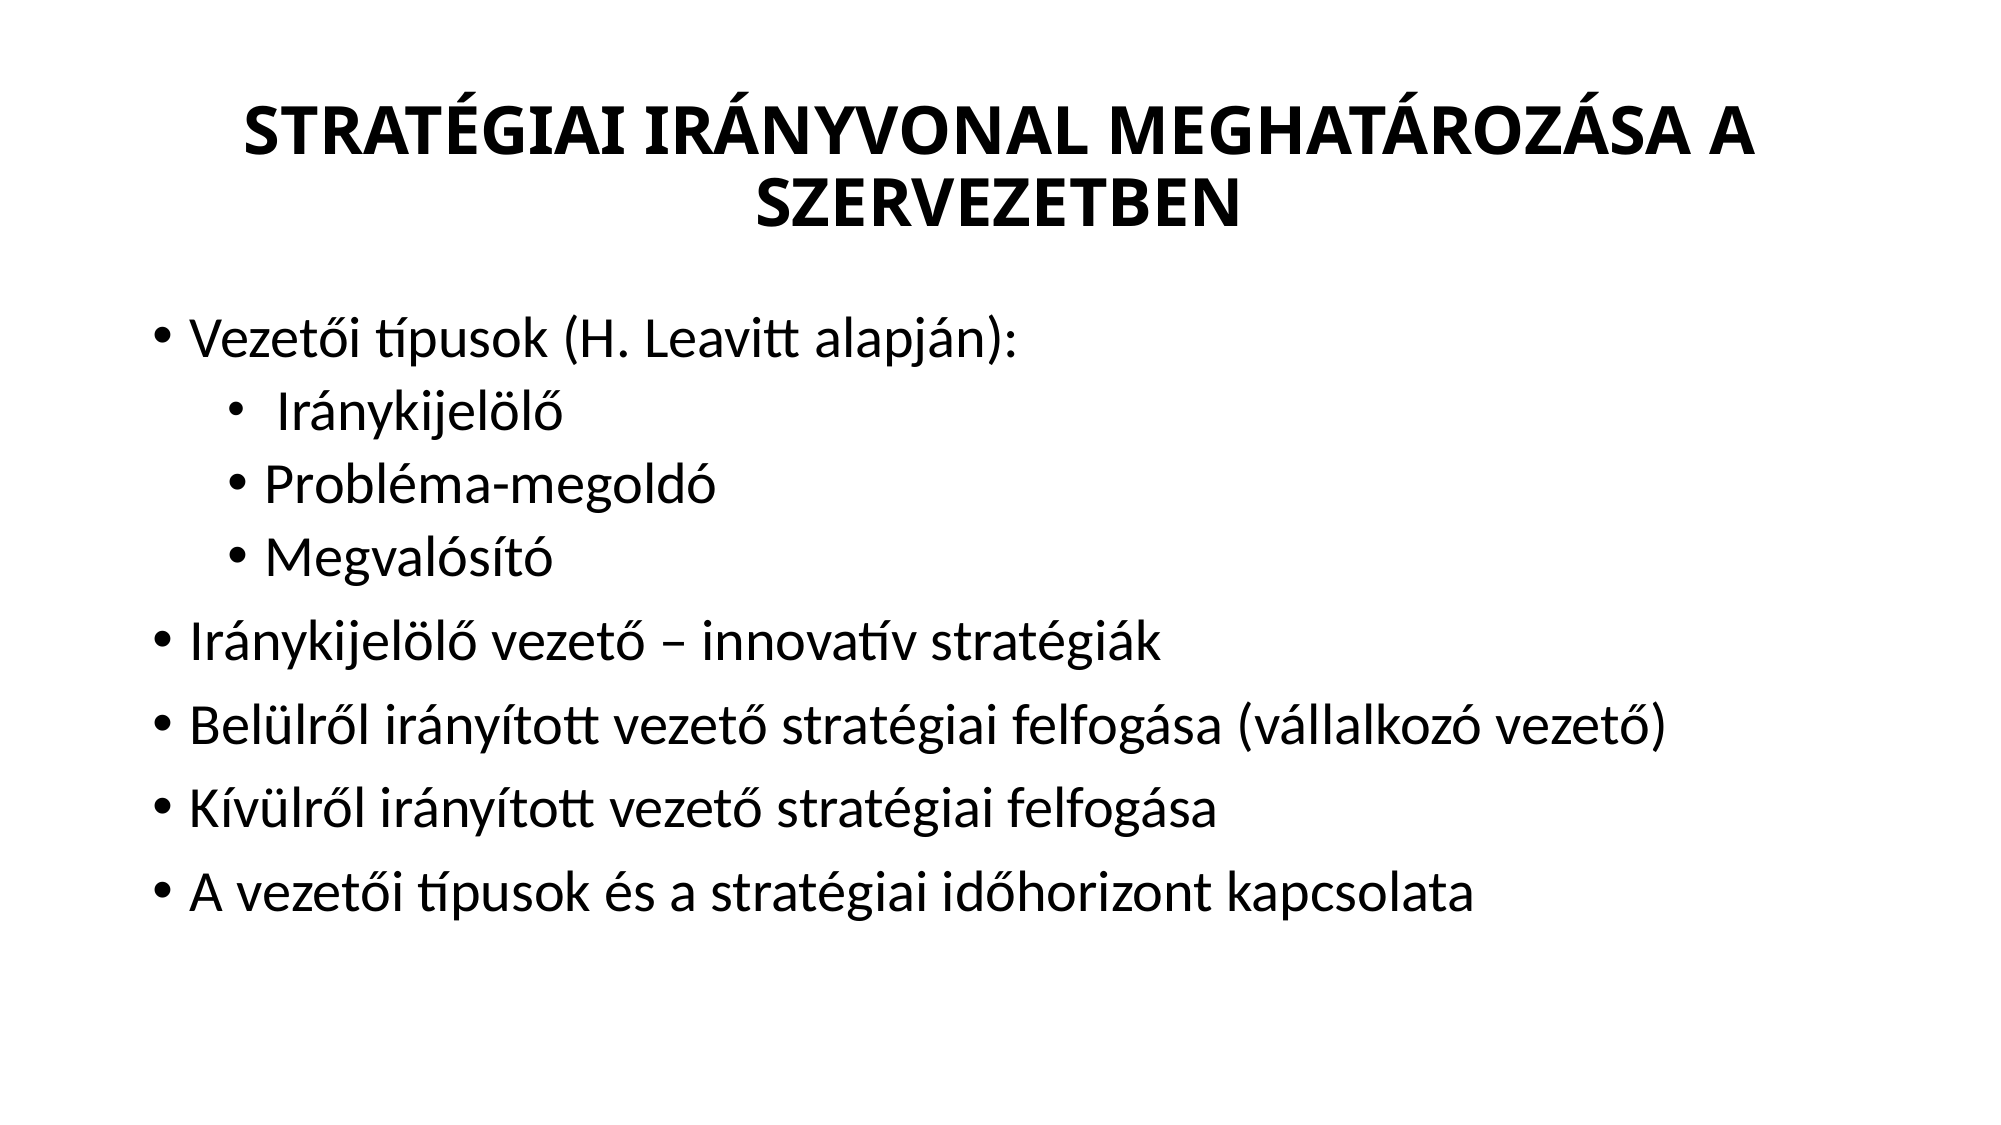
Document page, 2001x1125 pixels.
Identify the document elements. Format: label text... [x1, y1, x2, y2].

list Vezetői típusok (H. Leavitt alapján): Iránykijelölő Probléma-megoldó Megvalósító Iránykijelölő vezető – innovatív stratégiák Belülről irányított vezető stratégiai felfogása (vállalkozó vezető) Kívülről irányított vezető stratégiai felfogása A vezetői típusok és a stratégiai időhorizont kapcsolata [137, 299, 1863, 1014]
title STRATÉGIAI IRÁNYVONAL MEGHATÁROZÁSA A SZERVEZETBEN [137, 59, 1863, 278]
